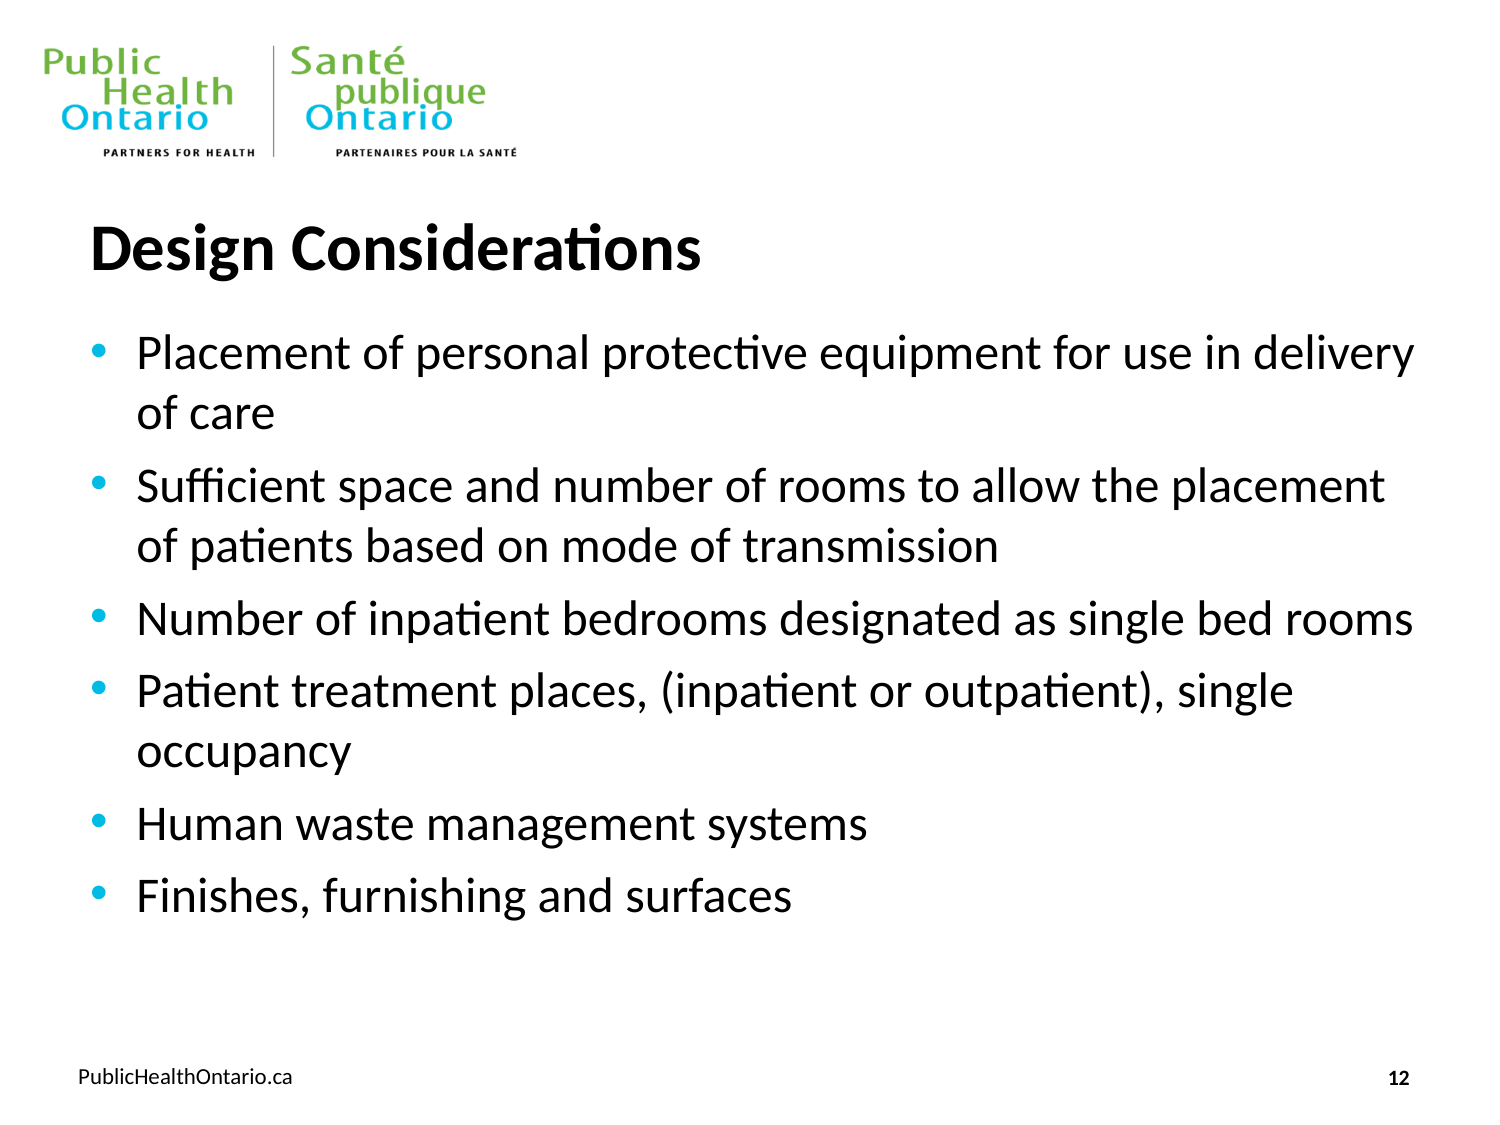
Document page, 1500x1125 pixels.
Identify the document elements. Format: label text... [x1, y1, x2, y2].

list Placement of personal protective equipment for use in delivery of care Sufficient space and number of rooms to allow the placement of patients based on mode of transmission Number of inpatient bedrooms designated as single bed rooms Patient treatment places, (inpatient or outpatient), single occupancy Human waste management systems Finishes, furnishing and surfaces [75, 312, 1450, 1038]
title Design Considerations [75, 187, 1425, 300]
slide_number 12 [1287, 1057, 1425, 1096]
picture [37, 37, 525, 165]
